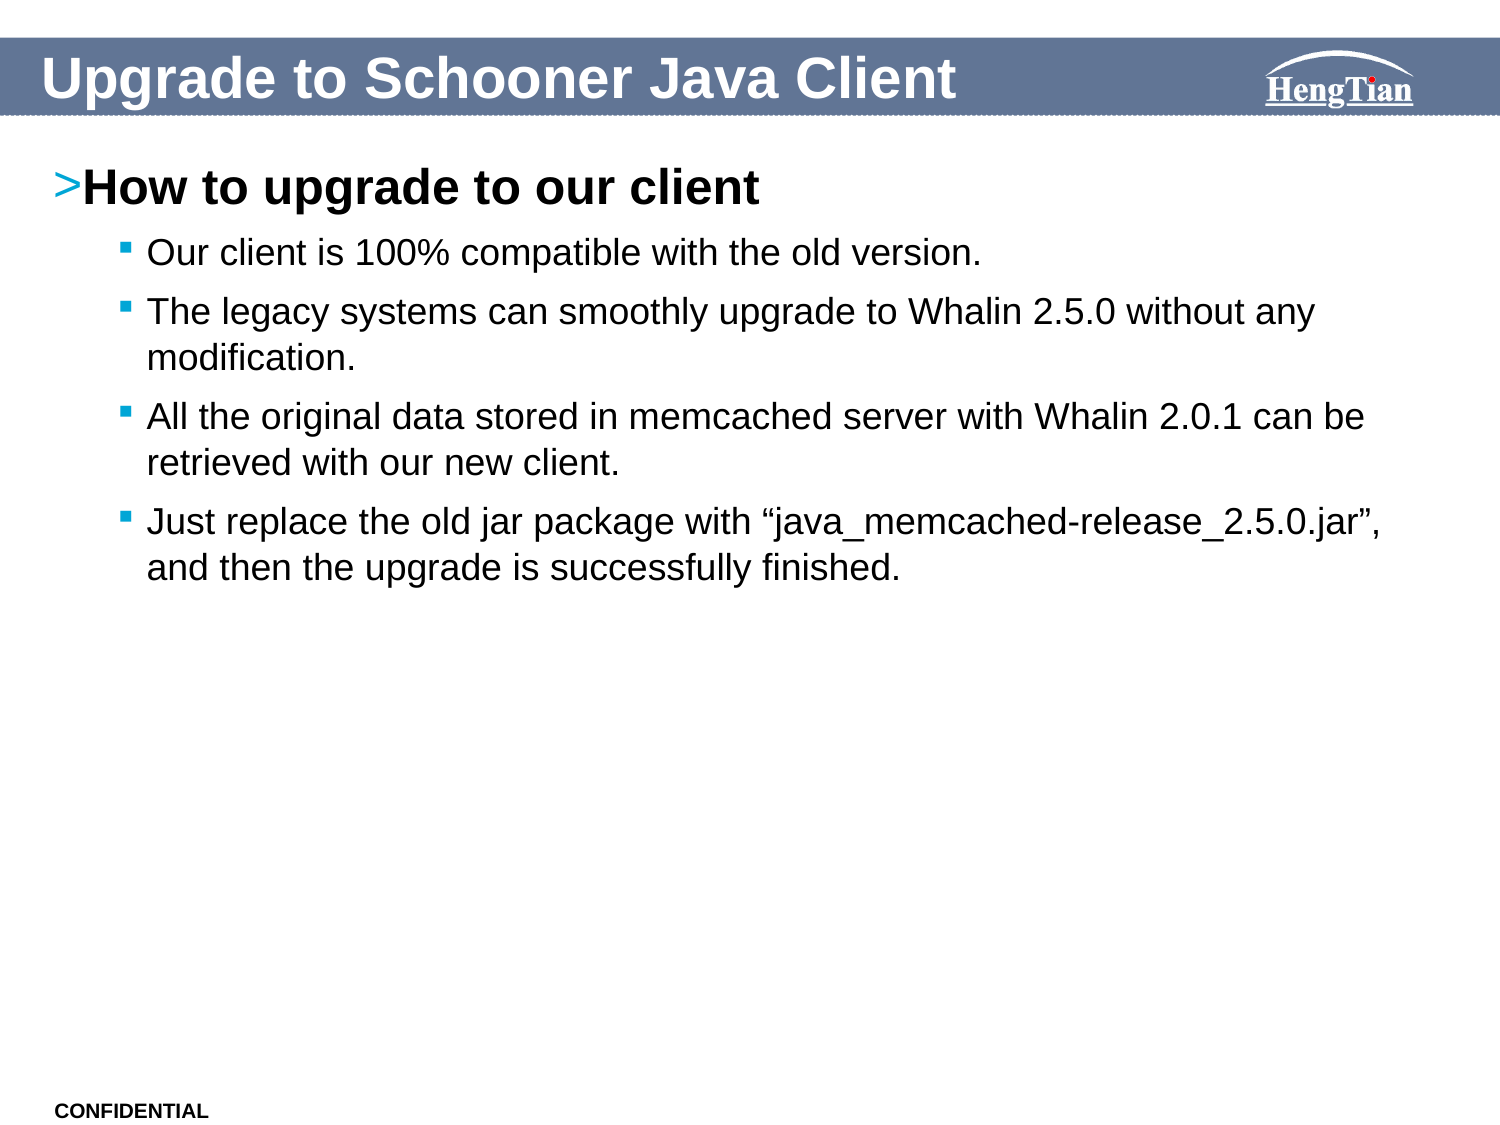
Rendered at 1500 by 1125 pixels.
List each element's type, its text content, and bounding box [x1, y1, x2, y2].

title Upgrade to Schooner Java Client [40, 50, 1397, 113]
picture [1210, 31, 1453, 150]
list How to upgrade to our client Our client is 100% compatible with the old version. The legacy systems can smoothly upgrade to Whalin 2.5.0 without any modification. All the original data stored in memcached server with Whalin 2.0.1 can be retrieved with our new client. Just replace the old jar package with “java_memcached-release_2.5.0.jar”, and then the upgrade is successfully finished. [52, 152, 1409, 809]
